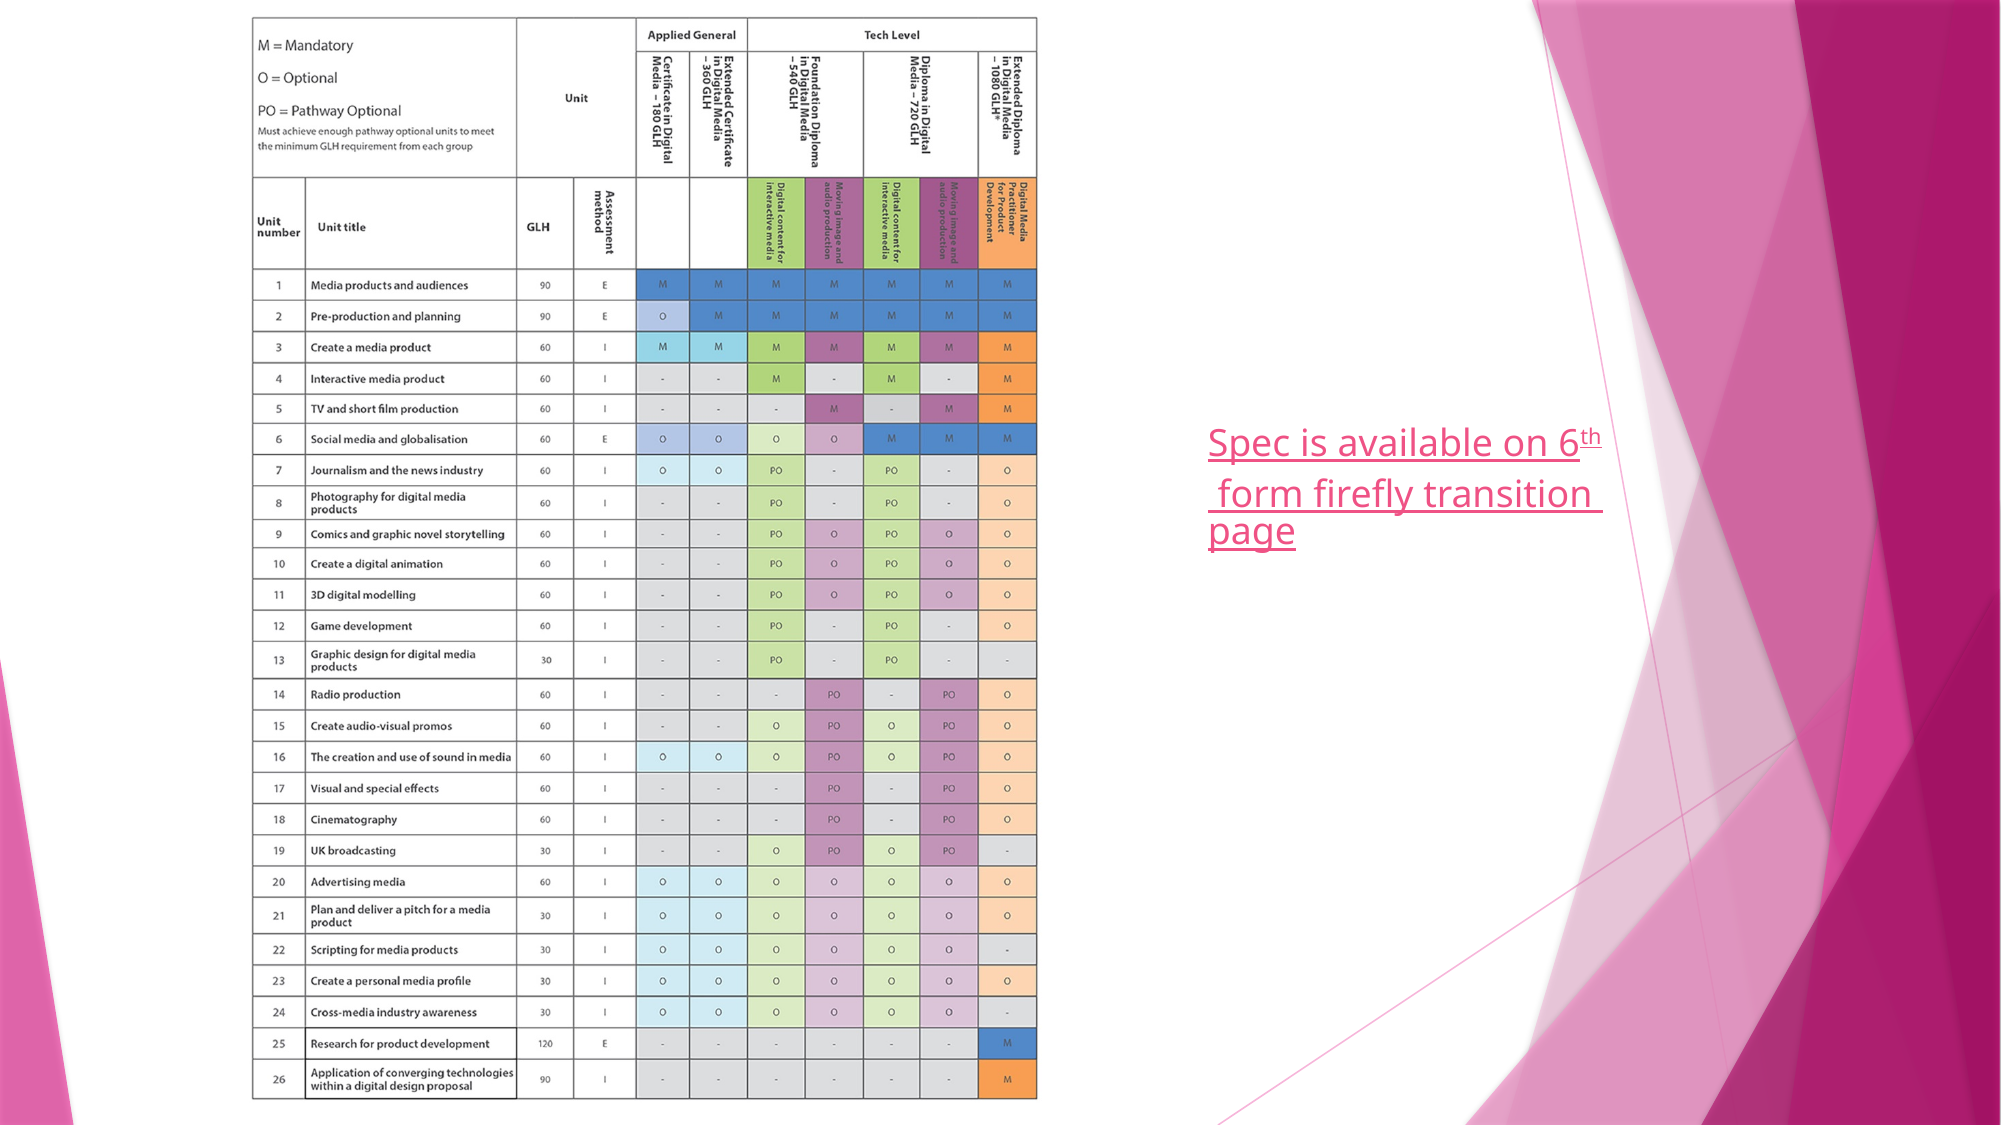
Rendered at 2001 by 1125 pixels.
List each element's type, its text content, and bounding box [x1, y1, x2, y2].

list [233, 0, 1055, 1118]
text_box Spec is available on 6th form firefly transition page [1193, 411, 1628, 529]
